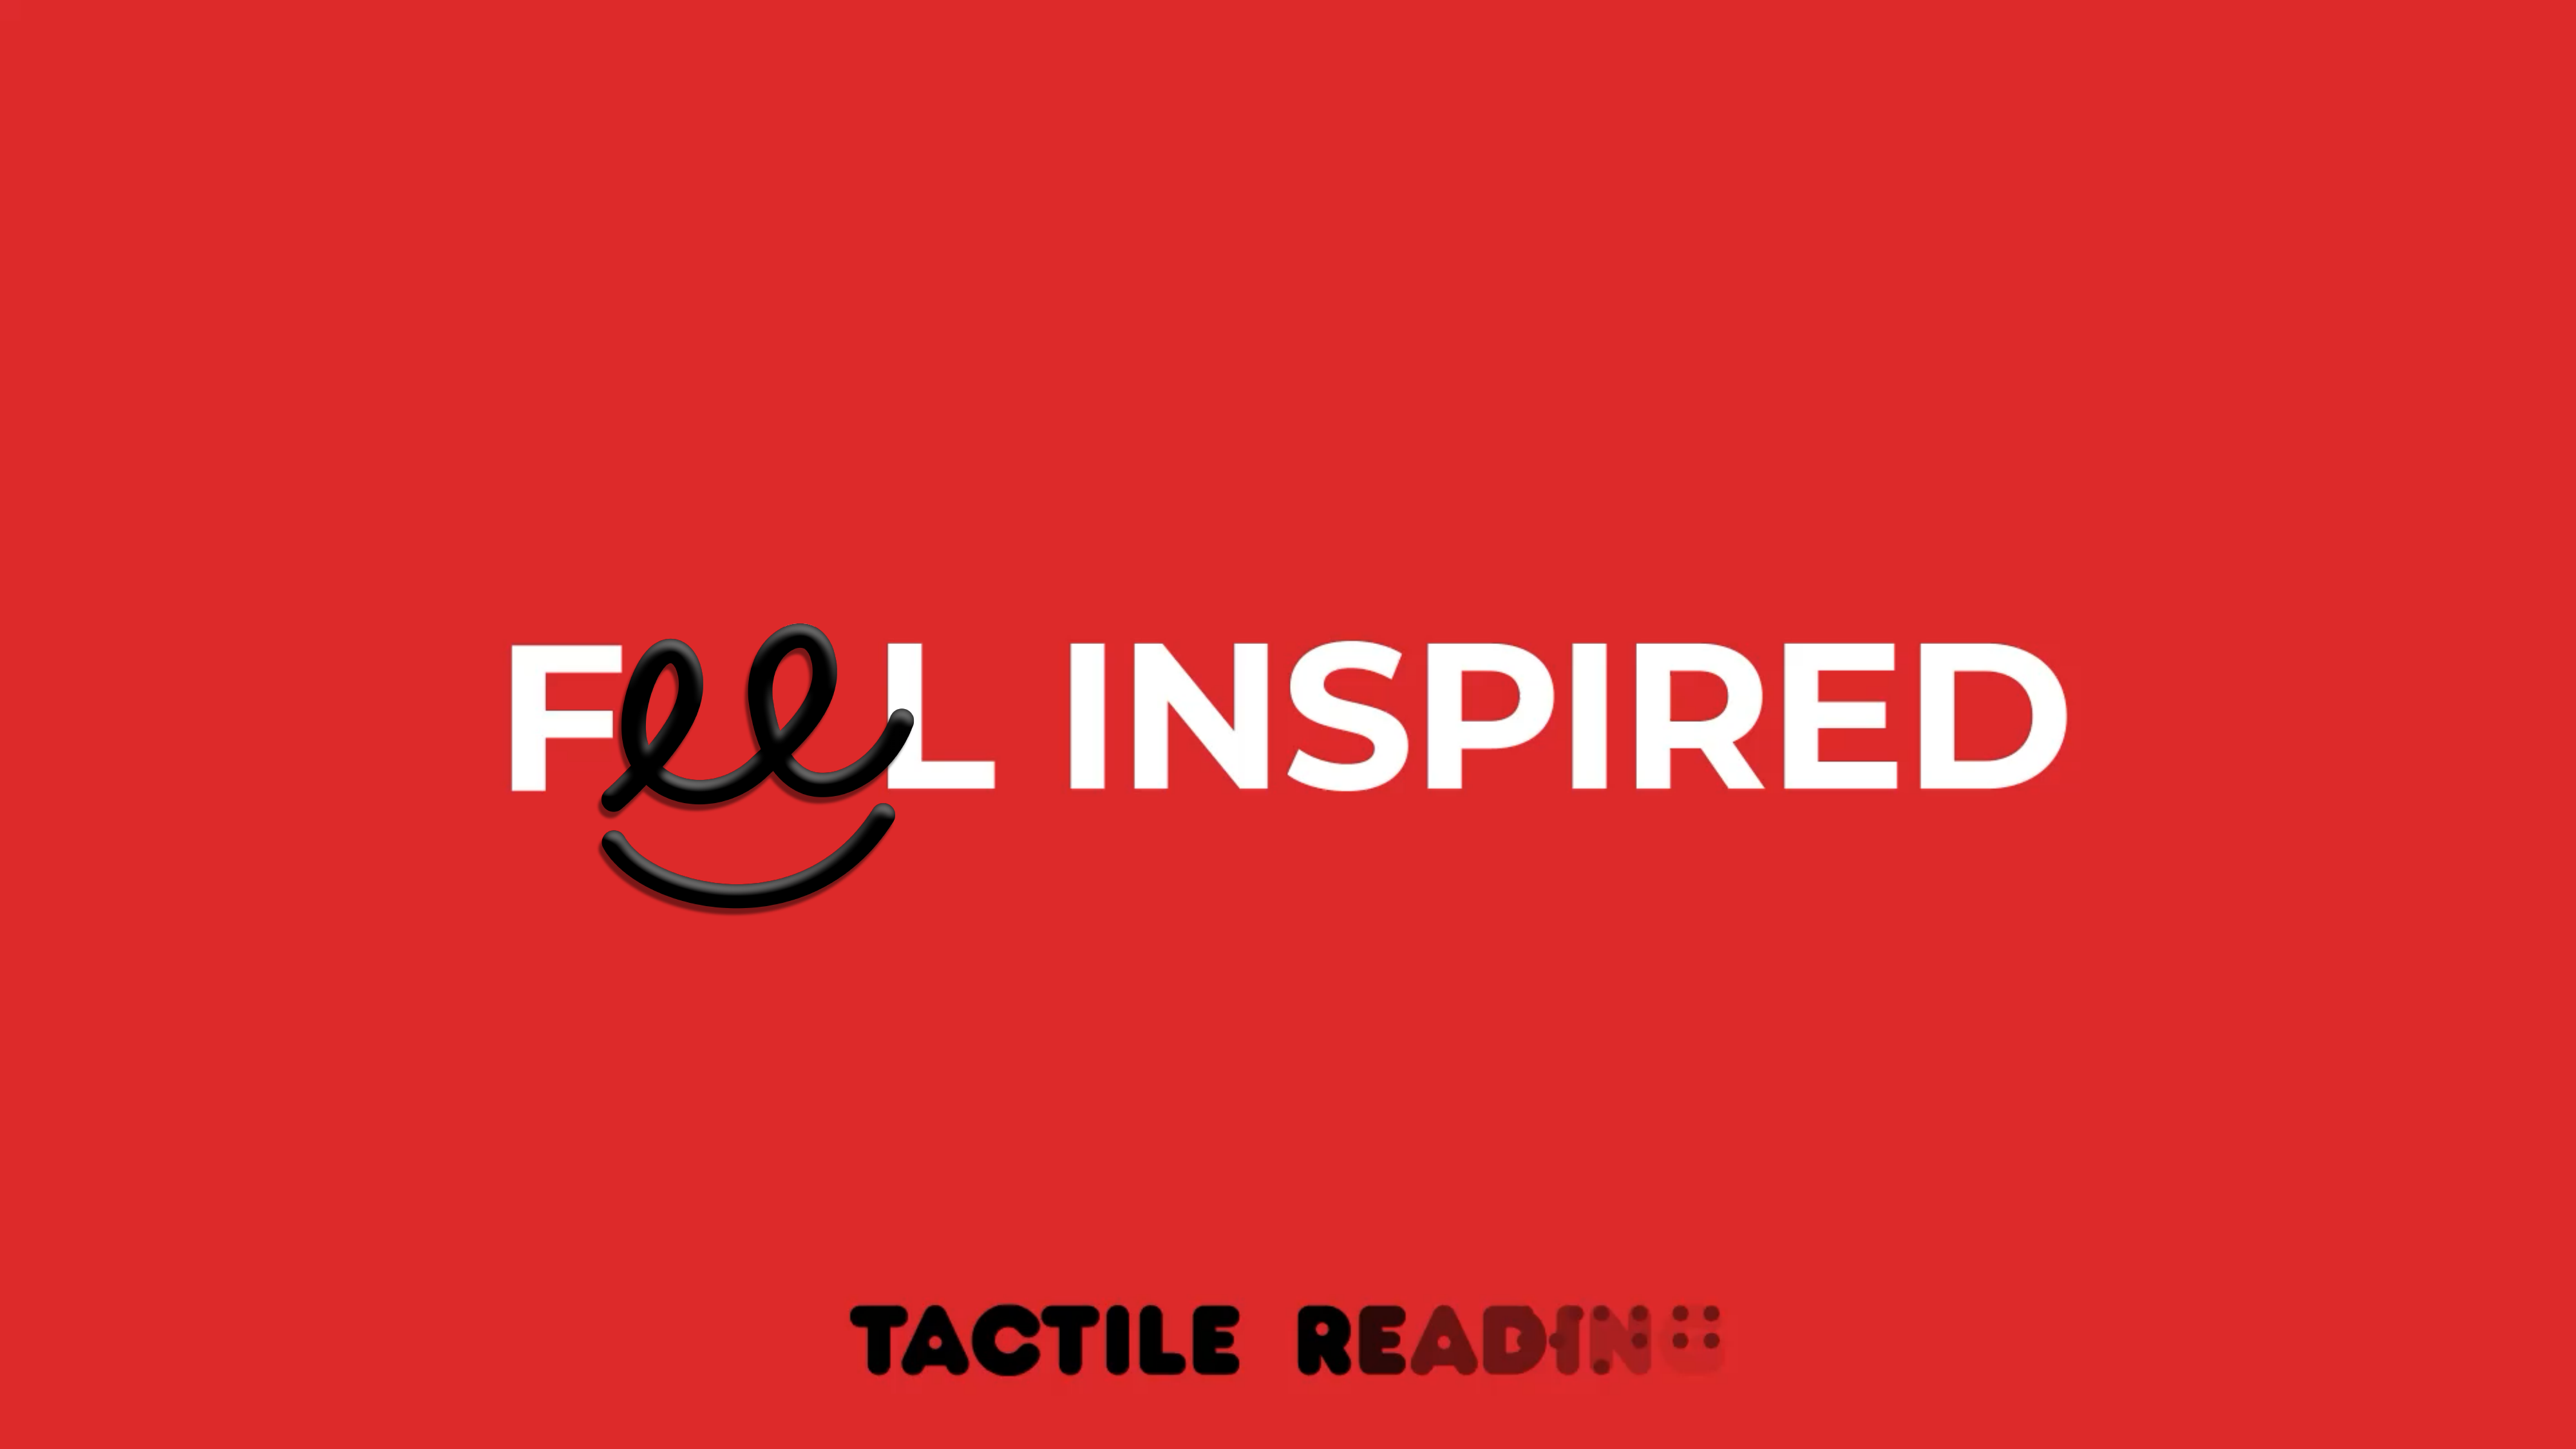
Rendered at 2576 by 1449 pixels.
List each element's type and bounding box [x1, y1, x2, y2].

text_box [0, 0, 2576, 1449]
picture [551, 577, 964, 954]
